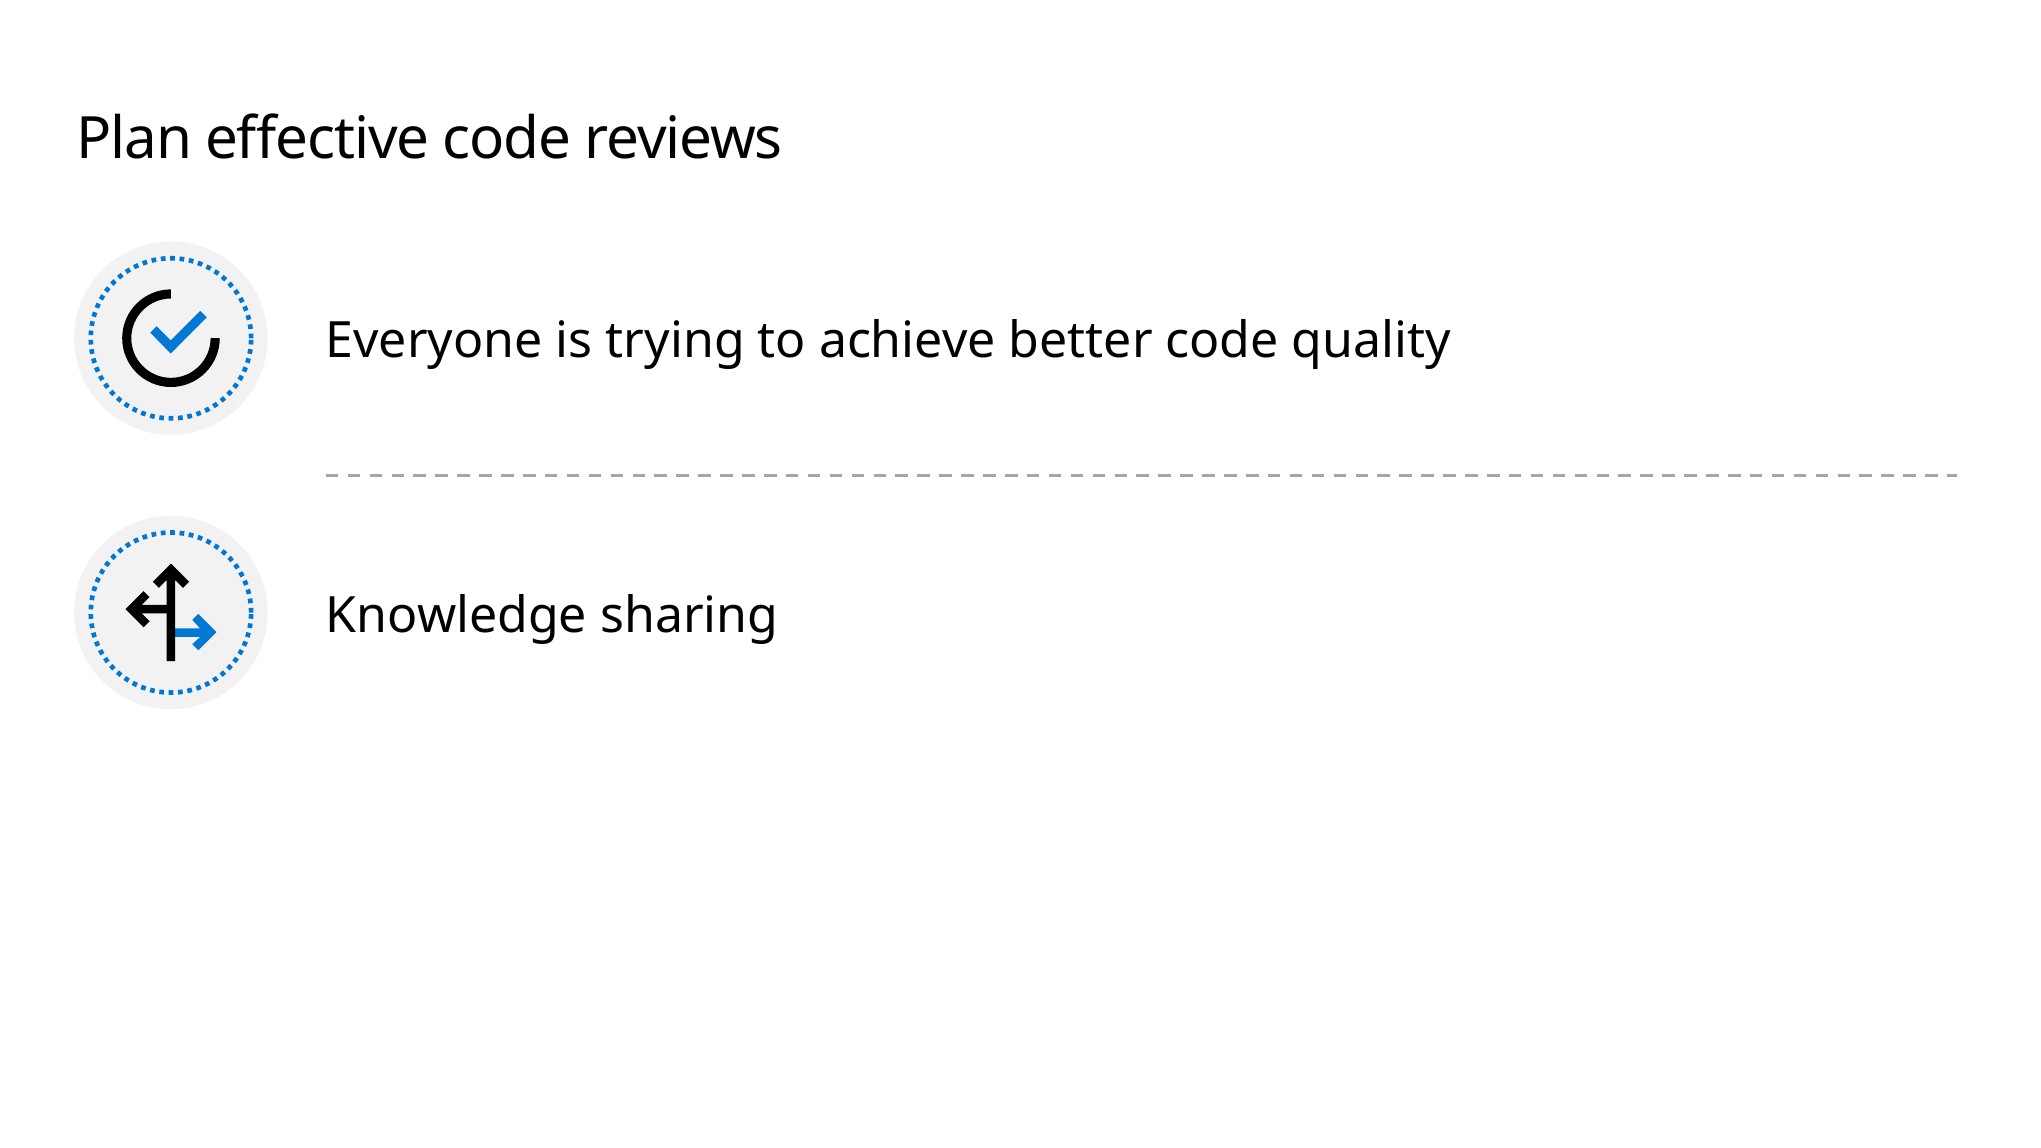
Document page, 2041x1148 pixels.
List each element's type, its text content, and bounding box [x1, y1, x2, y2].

title Plan effective code reviews [76, 103, 1969, 172]
picture [73, 241, 268, 435]
picture [73, 515, 268, 710]
text_box Knowledge sharing [325, 557, 1970, 668]
text_box Everyone is trying to achieve better code quality [325, 282, 1970, 394]
